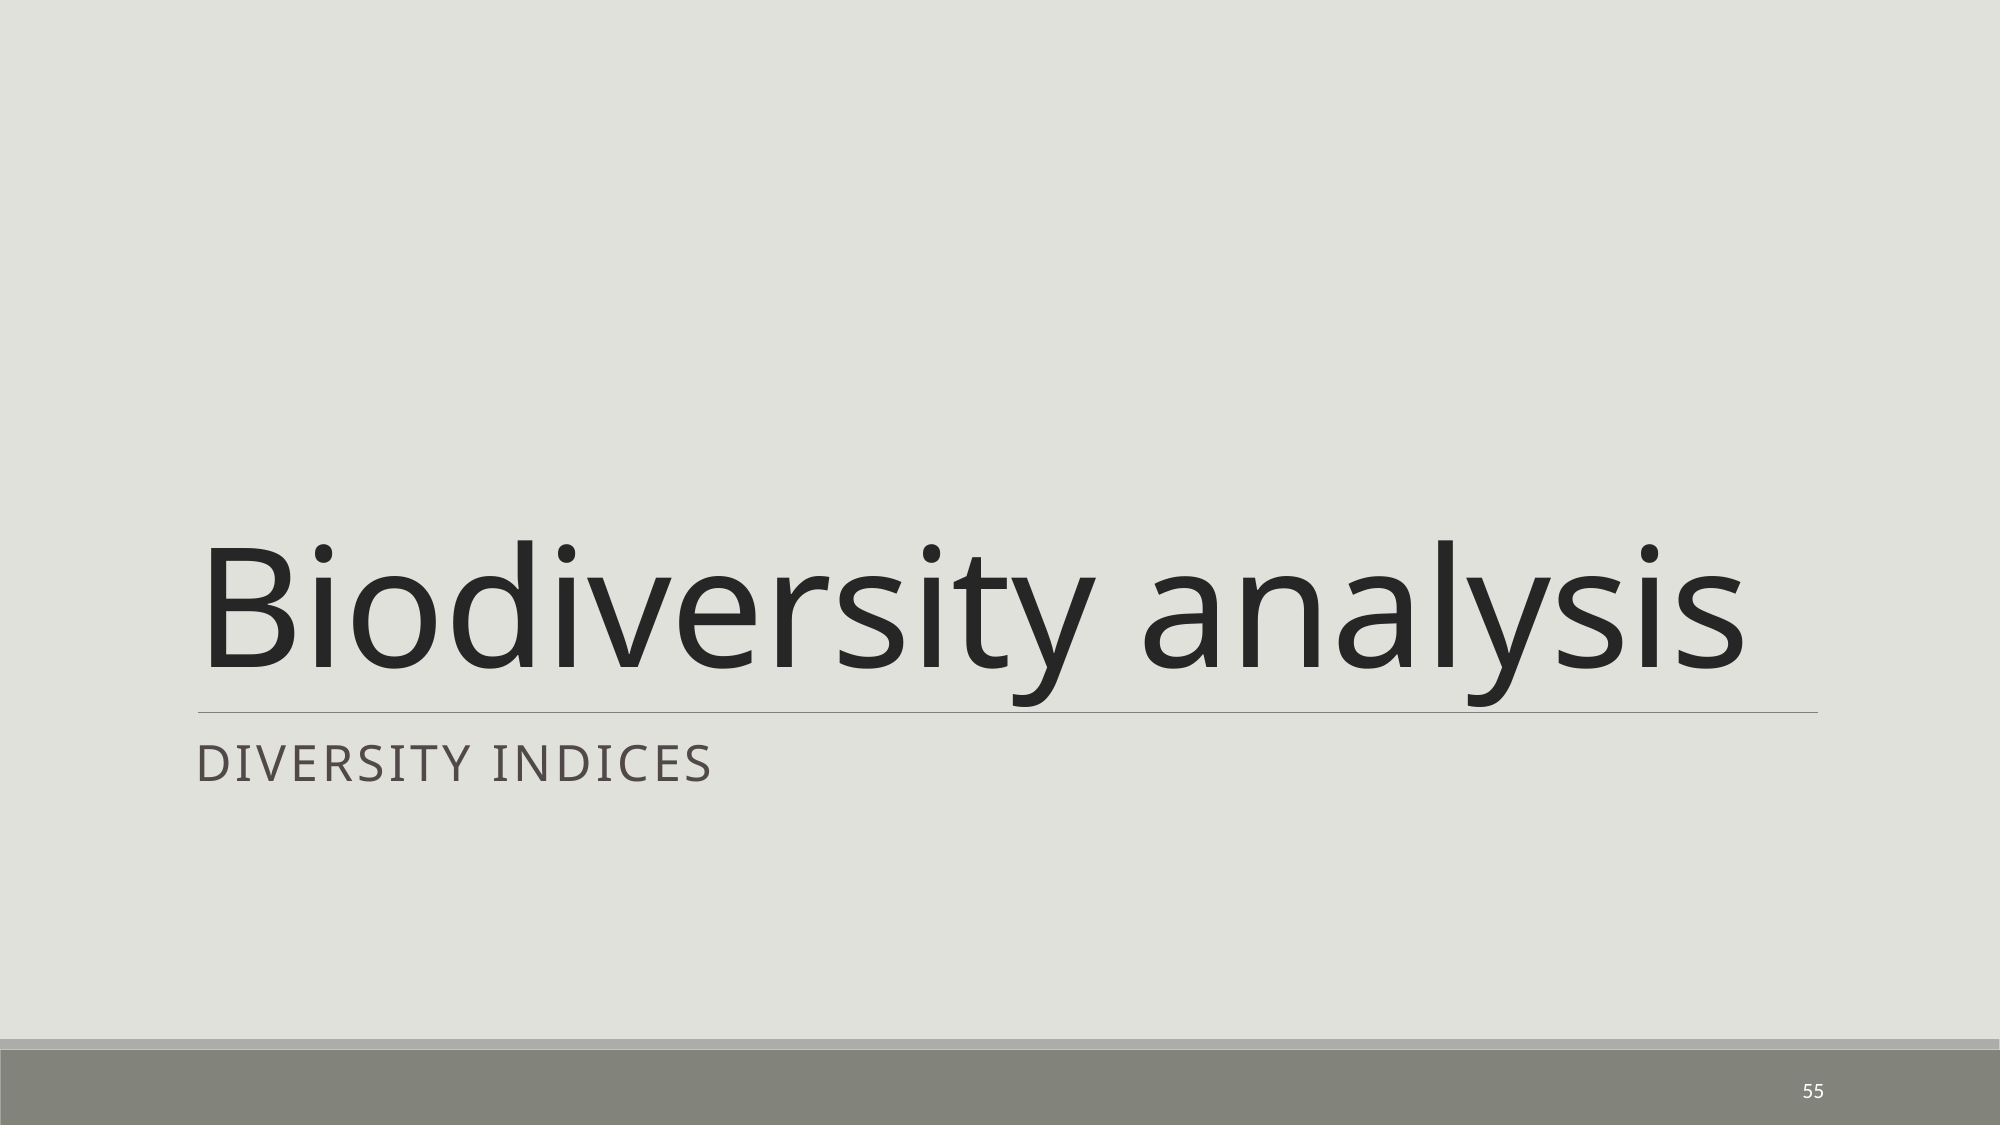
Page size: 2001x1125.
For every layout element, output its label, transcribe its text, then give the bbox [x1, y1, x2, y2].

title Biodiversity analysis [180, 124, 1830, 710]
list Diversity indices [180, 730, 1830, 918]
slide_number 55 [1624, 1059, 1840, 1120]
